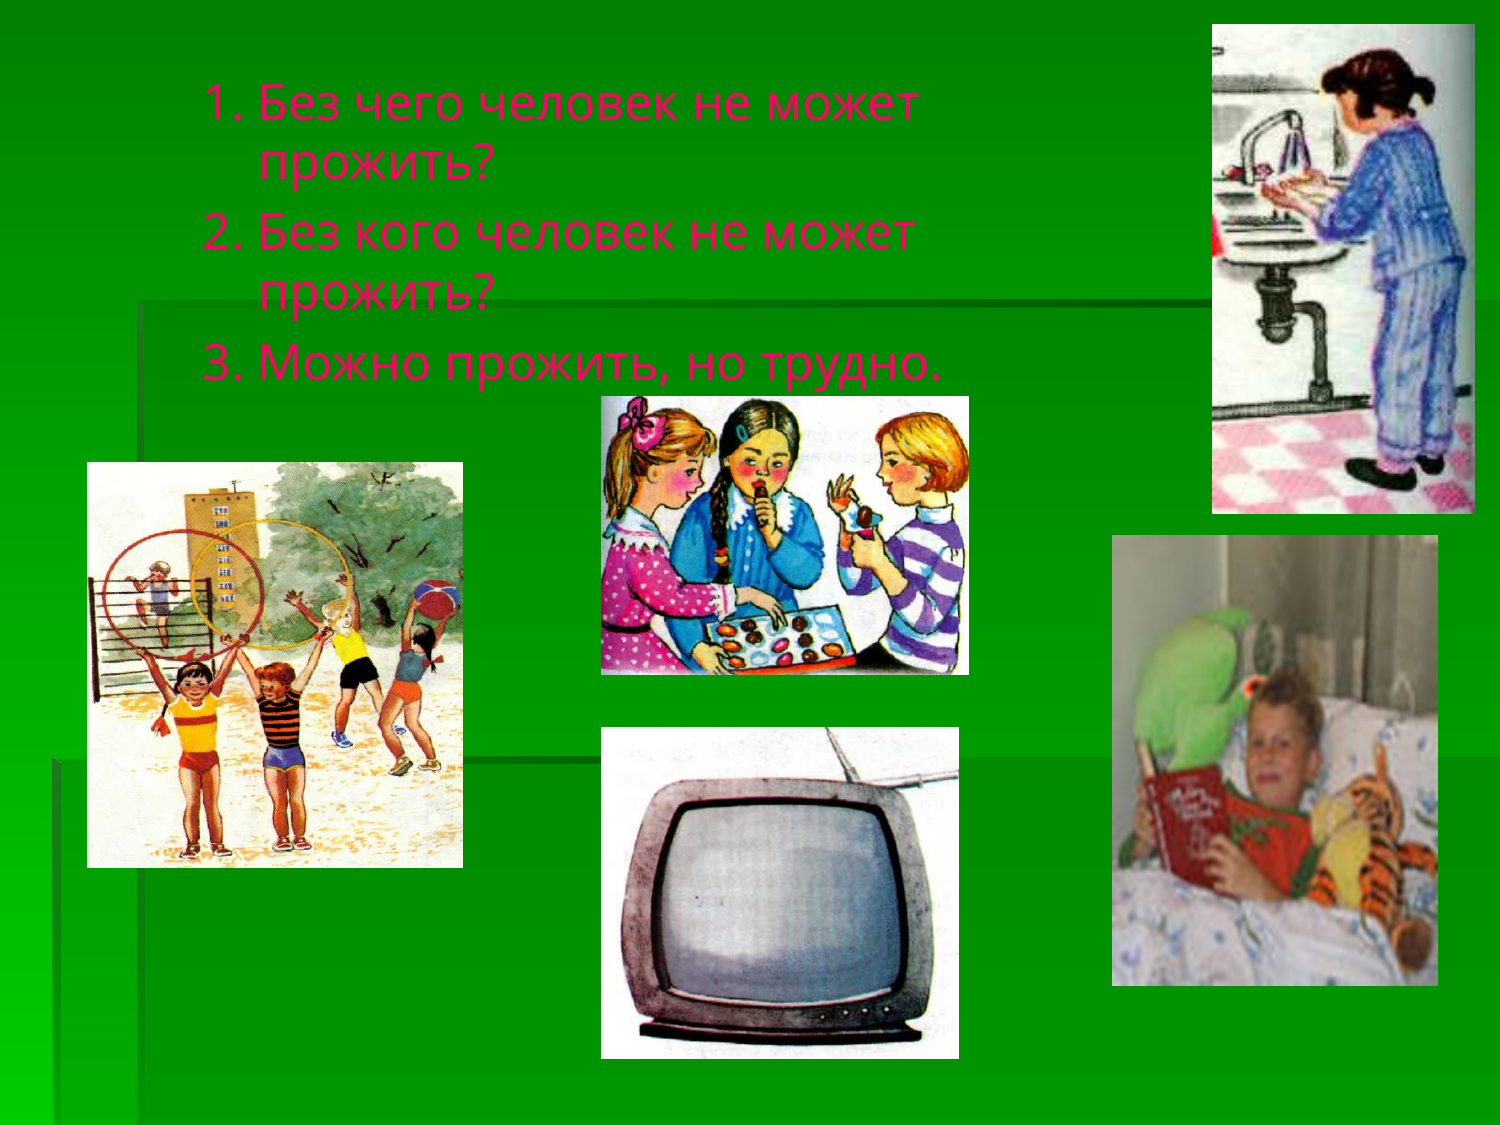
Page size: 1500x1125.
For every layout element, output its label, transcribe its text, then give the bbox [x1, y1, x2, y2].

picture [600, 396, 969, 676]
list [1212, 24, 1476, 515]
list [87, 462, 463, 869]
picture [600, 727, 959, 1060]
list 1. Без чего человек не может прожить? 2. Без кого человек не может прожить? 3. Можно прожить, но трудно. [187, 62, 1151, 751]
picture [1112, 535, 1438, 987]
